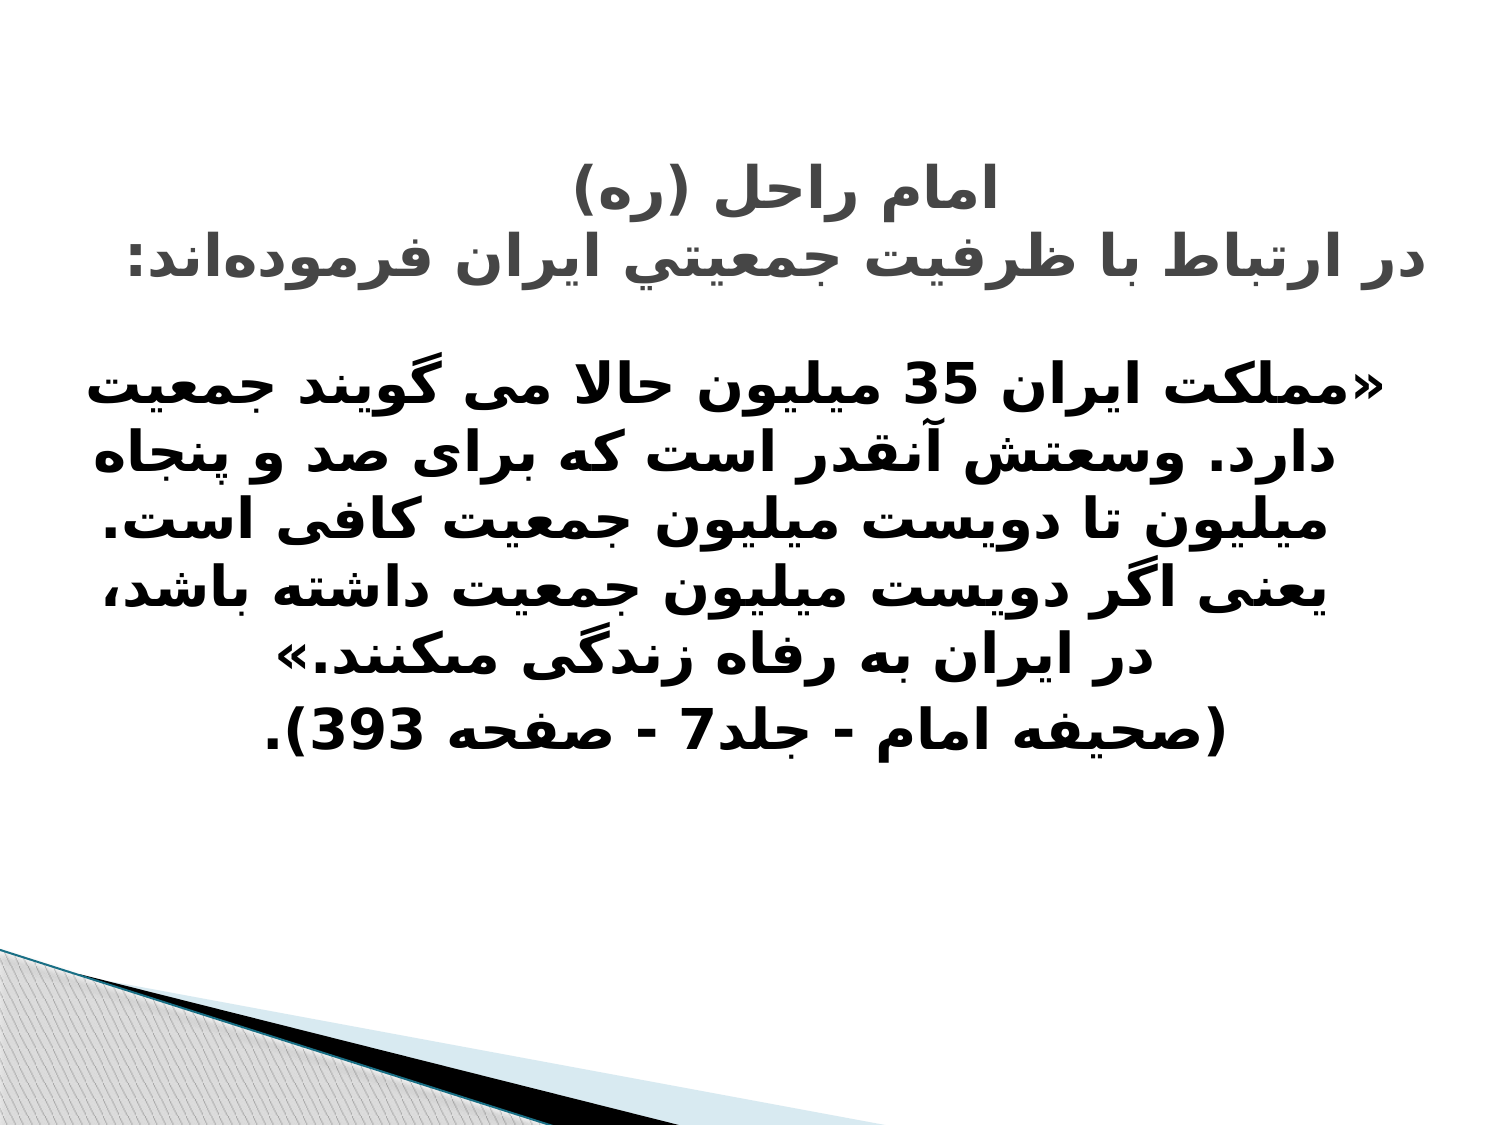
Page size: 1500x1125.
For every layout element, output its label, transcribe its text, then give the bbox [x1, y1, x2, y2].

list «مملكت ايران 35 ميليون حالا مى گويند جمعيت دارد. وسعتش آنقدر است كه براى صد و پنجاه ميليون تا دويست ميليون جمعيت كافى است. يعنى اگر دويست ميليون جمعيت داشته باشد، در ايران به رفاه زندگى مى‏كنند.» (صحیفه امام - جلد7 - صفحه 393). [70, 339, 1421, 1083]
title امام راحل (ره) در ارتباط با ظرفيت جمعيتي ايران فرموده‌اند: [93, 128, 1479, 317]
